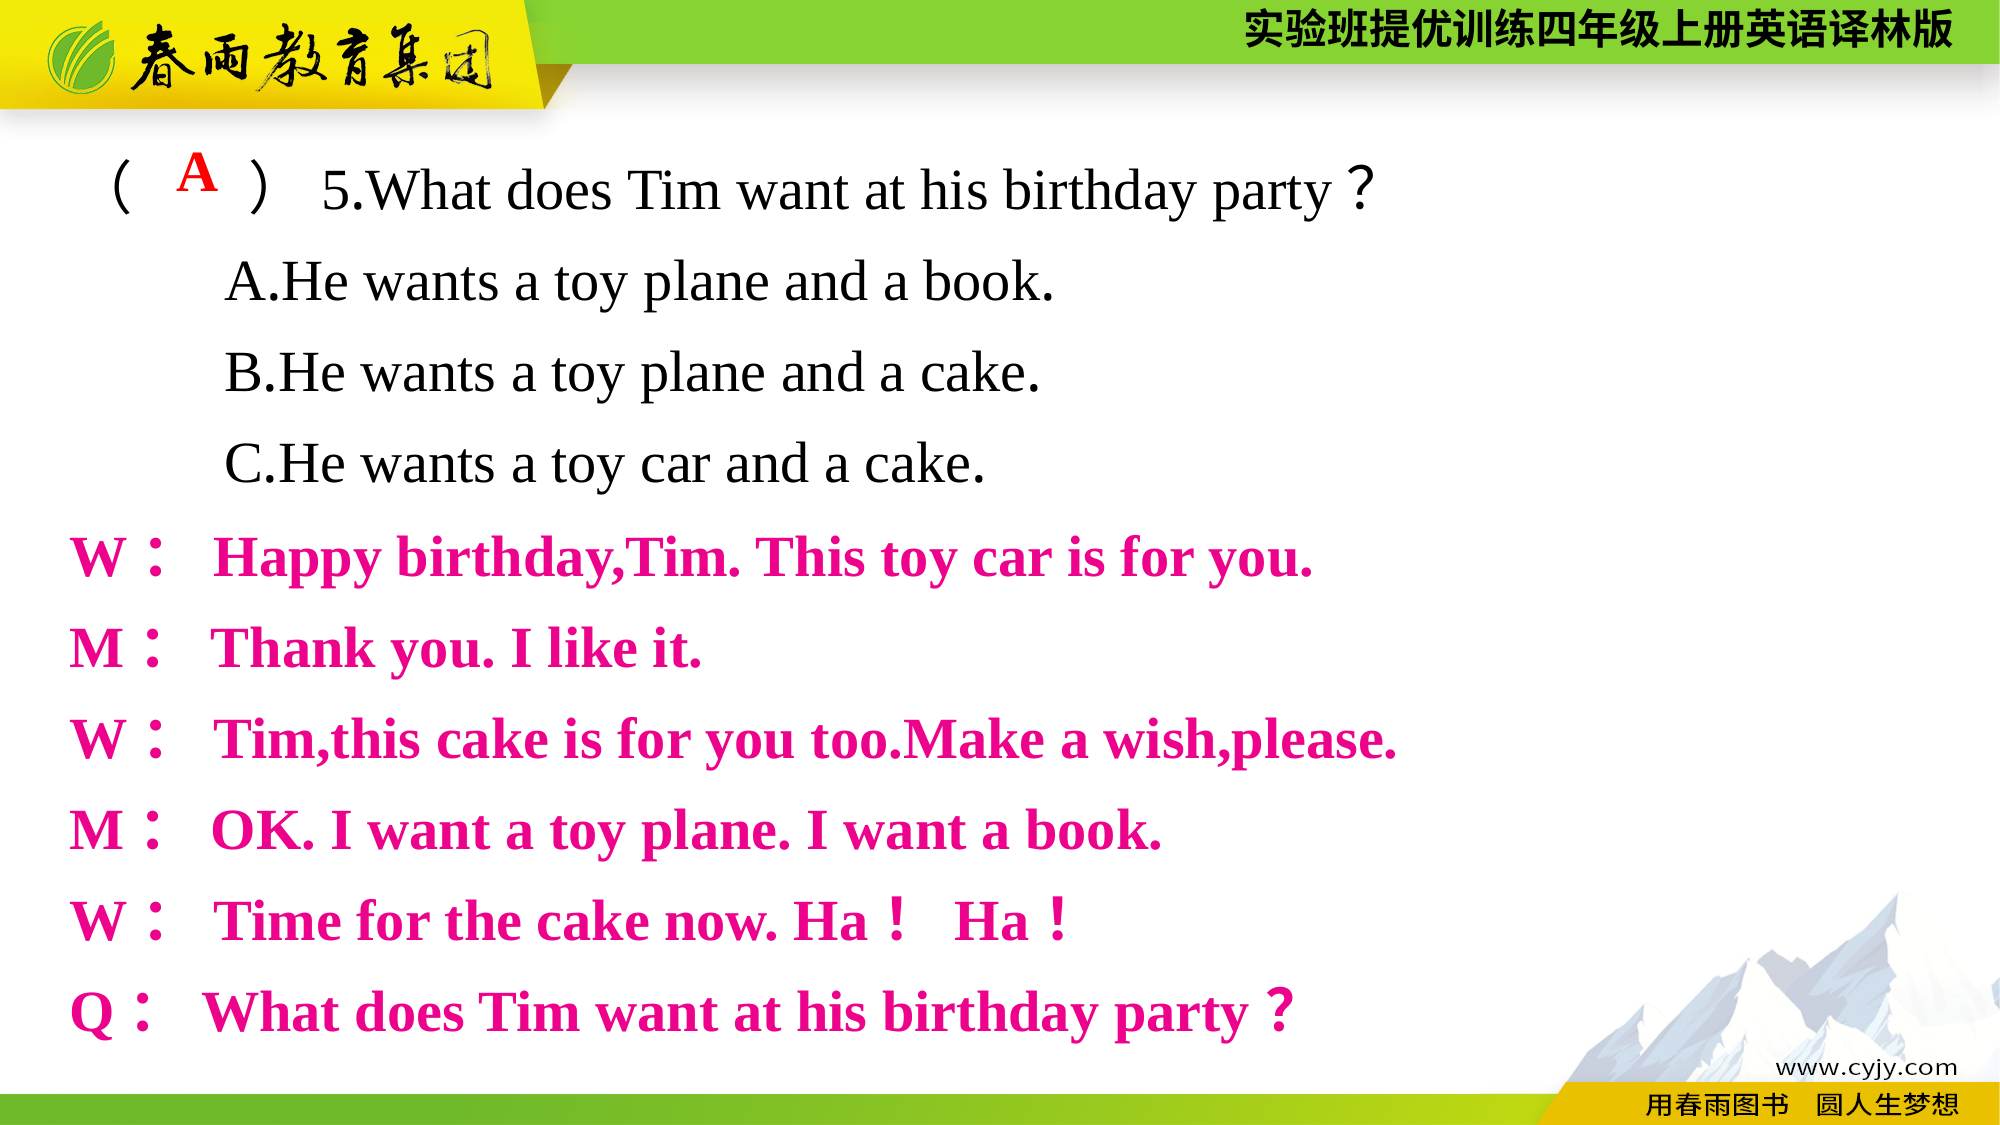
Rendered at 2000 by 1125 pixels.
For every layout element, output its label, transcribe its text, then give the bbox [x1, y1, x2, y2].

text_box W：Happy birthday,Tim. This toy car is for you. M：Thank you. I like it. W：Tim,this cake is for you too.Make a wish,please. M：OK. I want a toy plane. I want a book. W：Time for the cake now. Ha！Ha！ Q：What does Tim want at his birthday party？ [54, 490, 1945, 1051]
picture [0, 0, 2000, 1125]
text_box A [161, 125, 234, 211]
list （ ）5.What does Tim want at his birthday party？ A.He wants a toy plane and a book. B.He wants a toy plane and a cake. C.He wants a toy car and a cake. [59, 122, 1944, 490]
